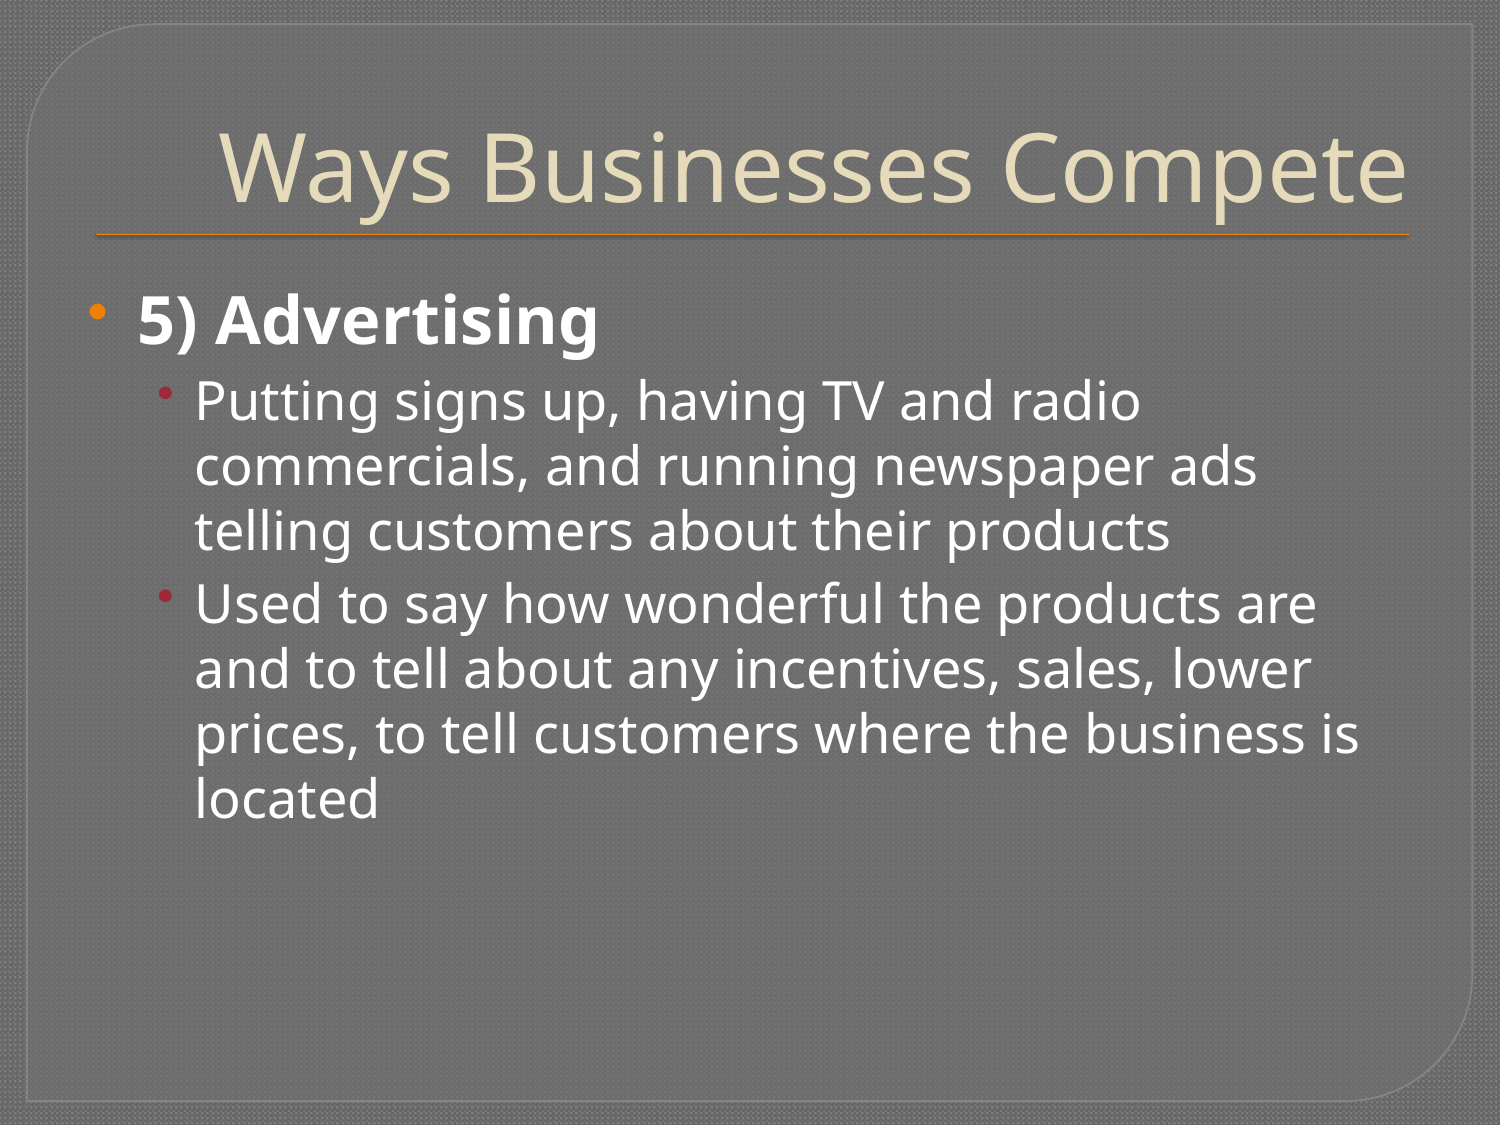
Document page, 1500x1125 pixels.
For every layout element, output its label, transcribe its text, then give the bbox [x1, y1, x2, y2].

title Ways Businesses Compete [75, 41, 1425, 230]
list 5) Advertising Putting signs up, having TV and radio commercials, and running newspaper ads telling customers about their products Used to say how wonderful the products are and to tell about any incentives, sales, lower prices, to tell customers where the business is located [75, 270, 1425, 1013]
